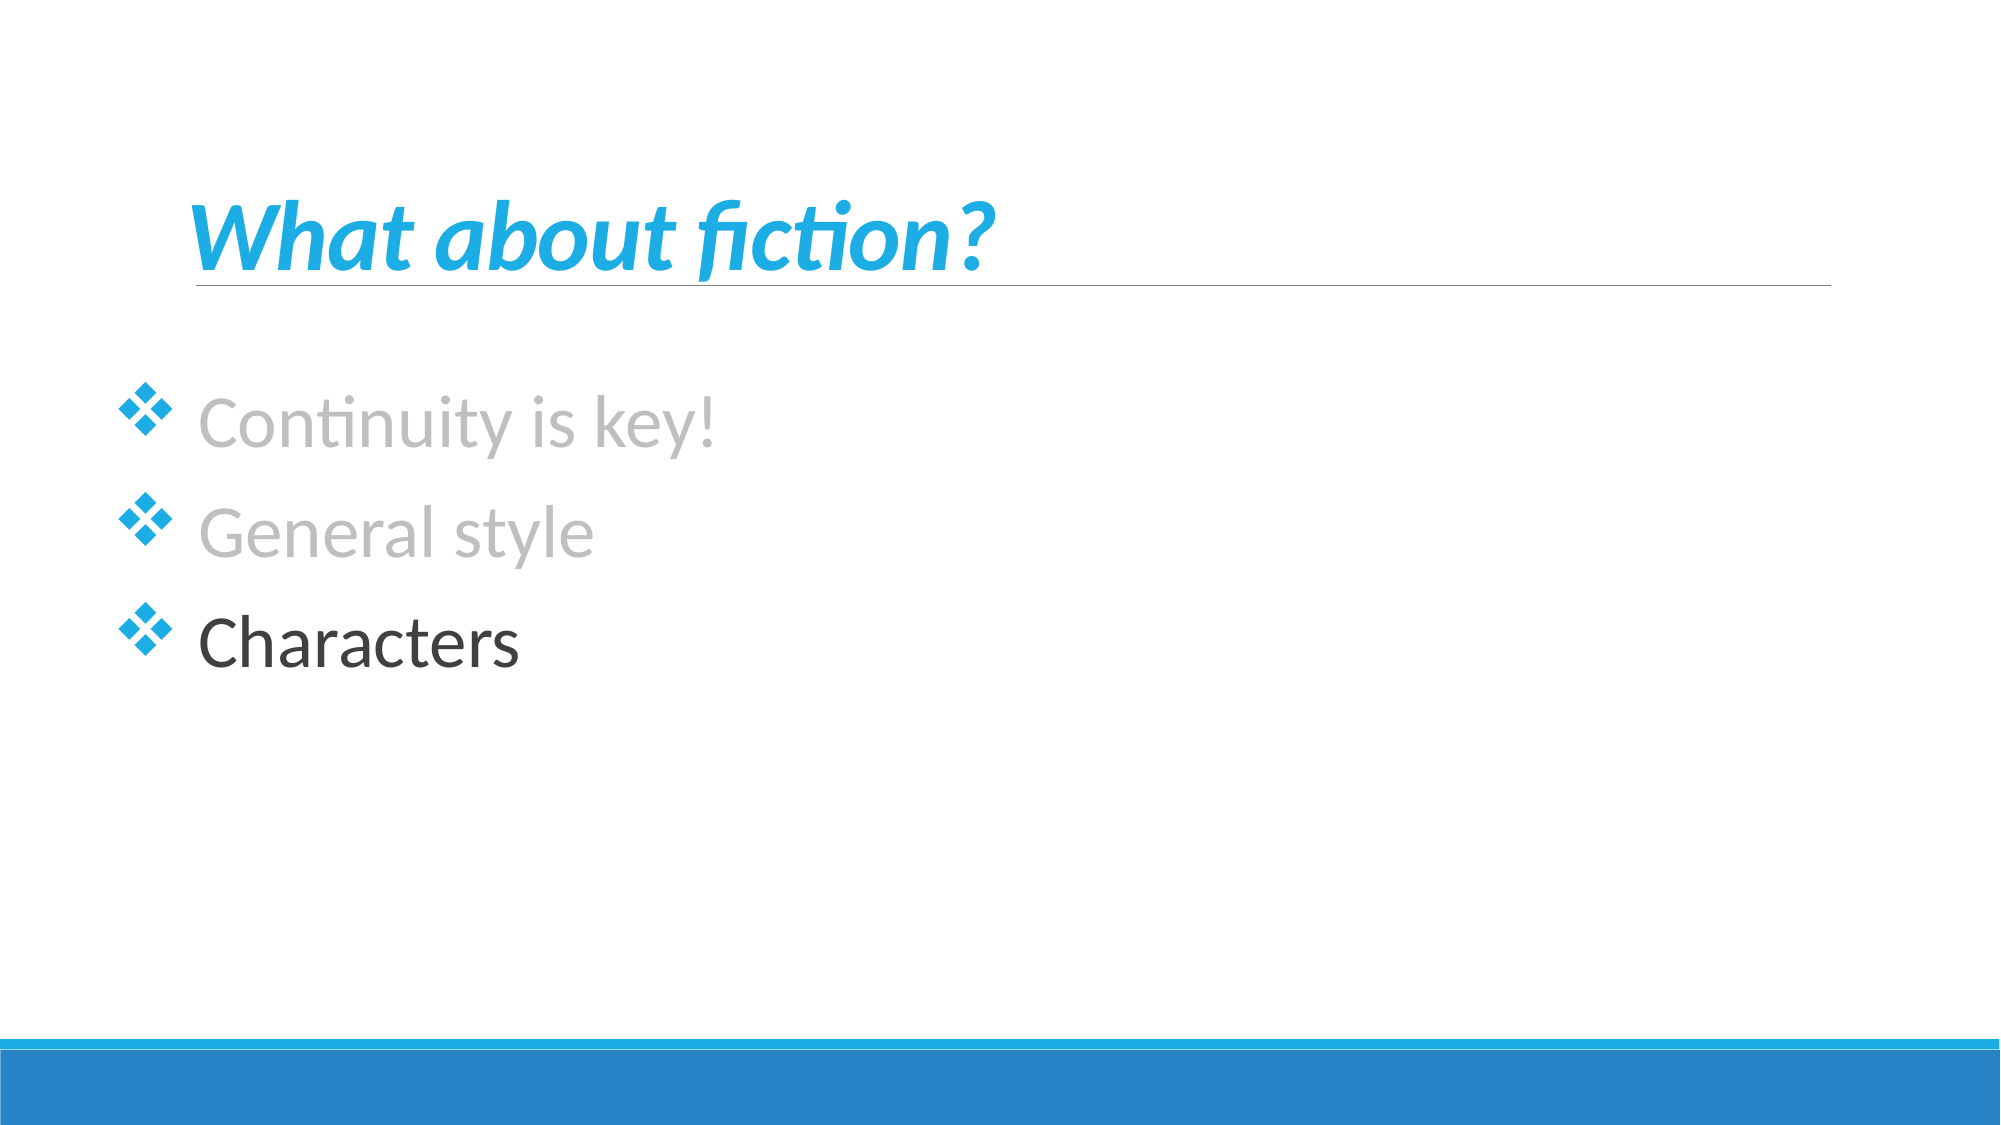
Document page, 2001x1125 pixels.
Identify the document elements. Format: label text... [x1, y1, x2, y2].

list Continuity is key! General style Characters [112, 375, 1935, 1021]
title What about fiction? [171, 85, 1584, 299]
